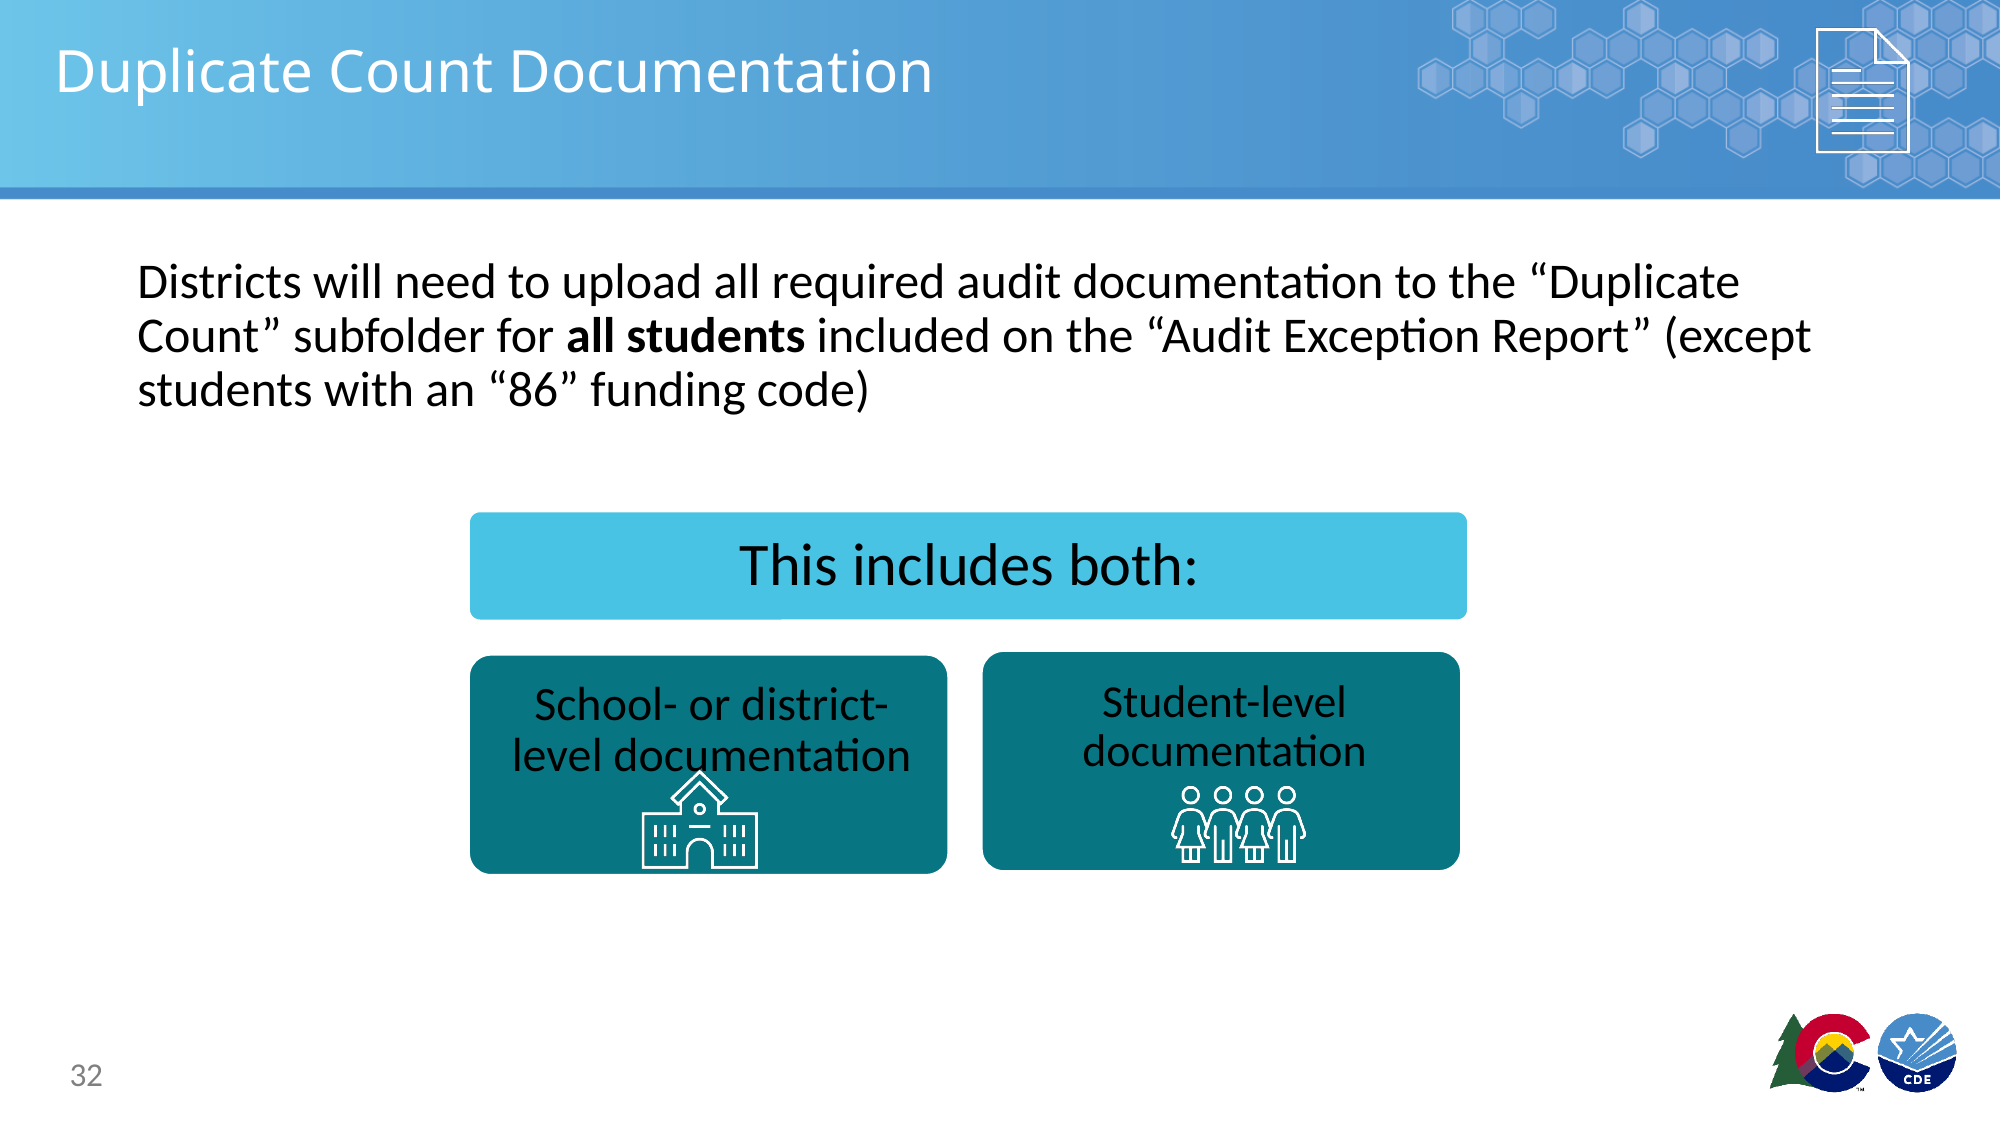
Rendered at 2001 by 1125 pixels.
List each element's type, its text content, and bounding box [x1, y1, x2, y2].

list Districts will need to upload all required audit documentation to the “Duplicate Count” subfolder for all students included on the “Audit Exception Report” (except students with an “86” funding code) [137, 254, 1863, 969]
title Duplicate Count Documentation [54, 41, 1412, 166]
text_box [468, 511, 1469, 876]
picture [0, 0, 2000, 200]
slide_number 32 [54, 1042, 505, 1103]
picture [1163, 751, 1314, 902]
picture [1768, 1012, 1957, 1093]
picture [624, 743, 775, 894]
